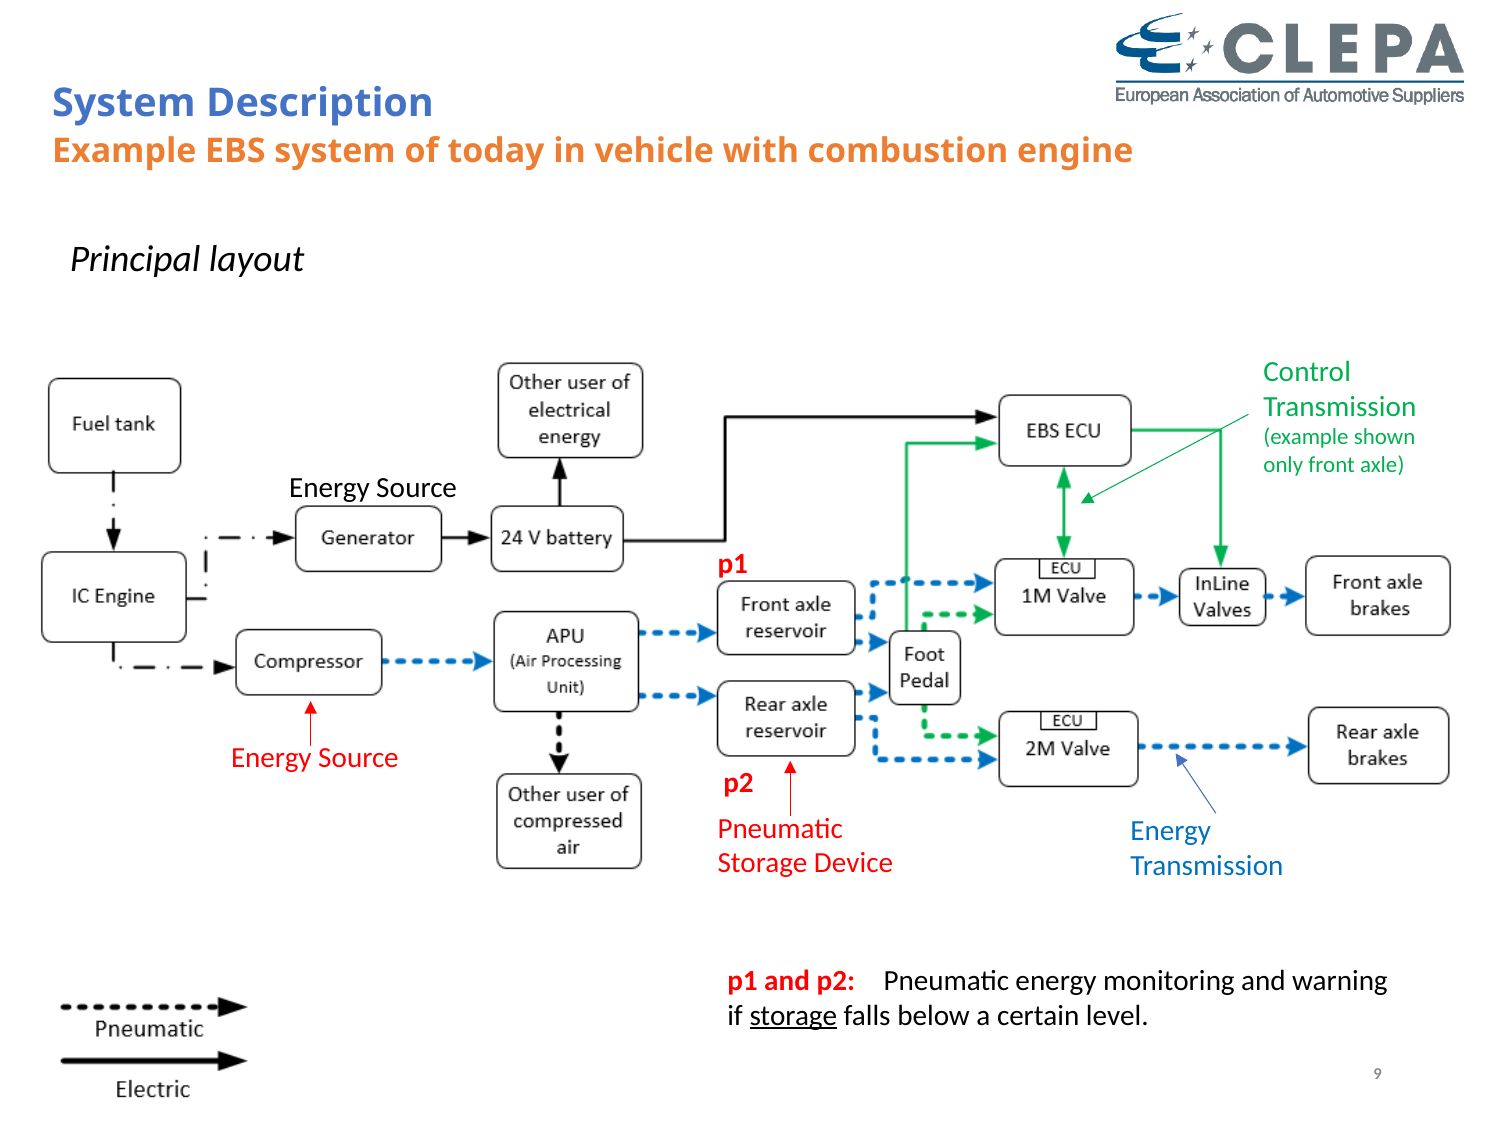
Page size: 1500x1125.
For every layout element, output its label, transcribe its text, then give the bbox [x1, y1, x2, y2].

slide_number 9 [1059, 1044, 1397, 1103]
text_box Principal layout [54, 226, 328, 287]
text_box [1175, 753, 1216, 814]
text_box System Description Example EBS system of today in vehicle with combustion engine [37, 60, 1195, 203]
picture [33, 310, 1458, 1113]
picture [1116, 13, 1464, 105]
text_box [1080, 415, 1249, 504]
